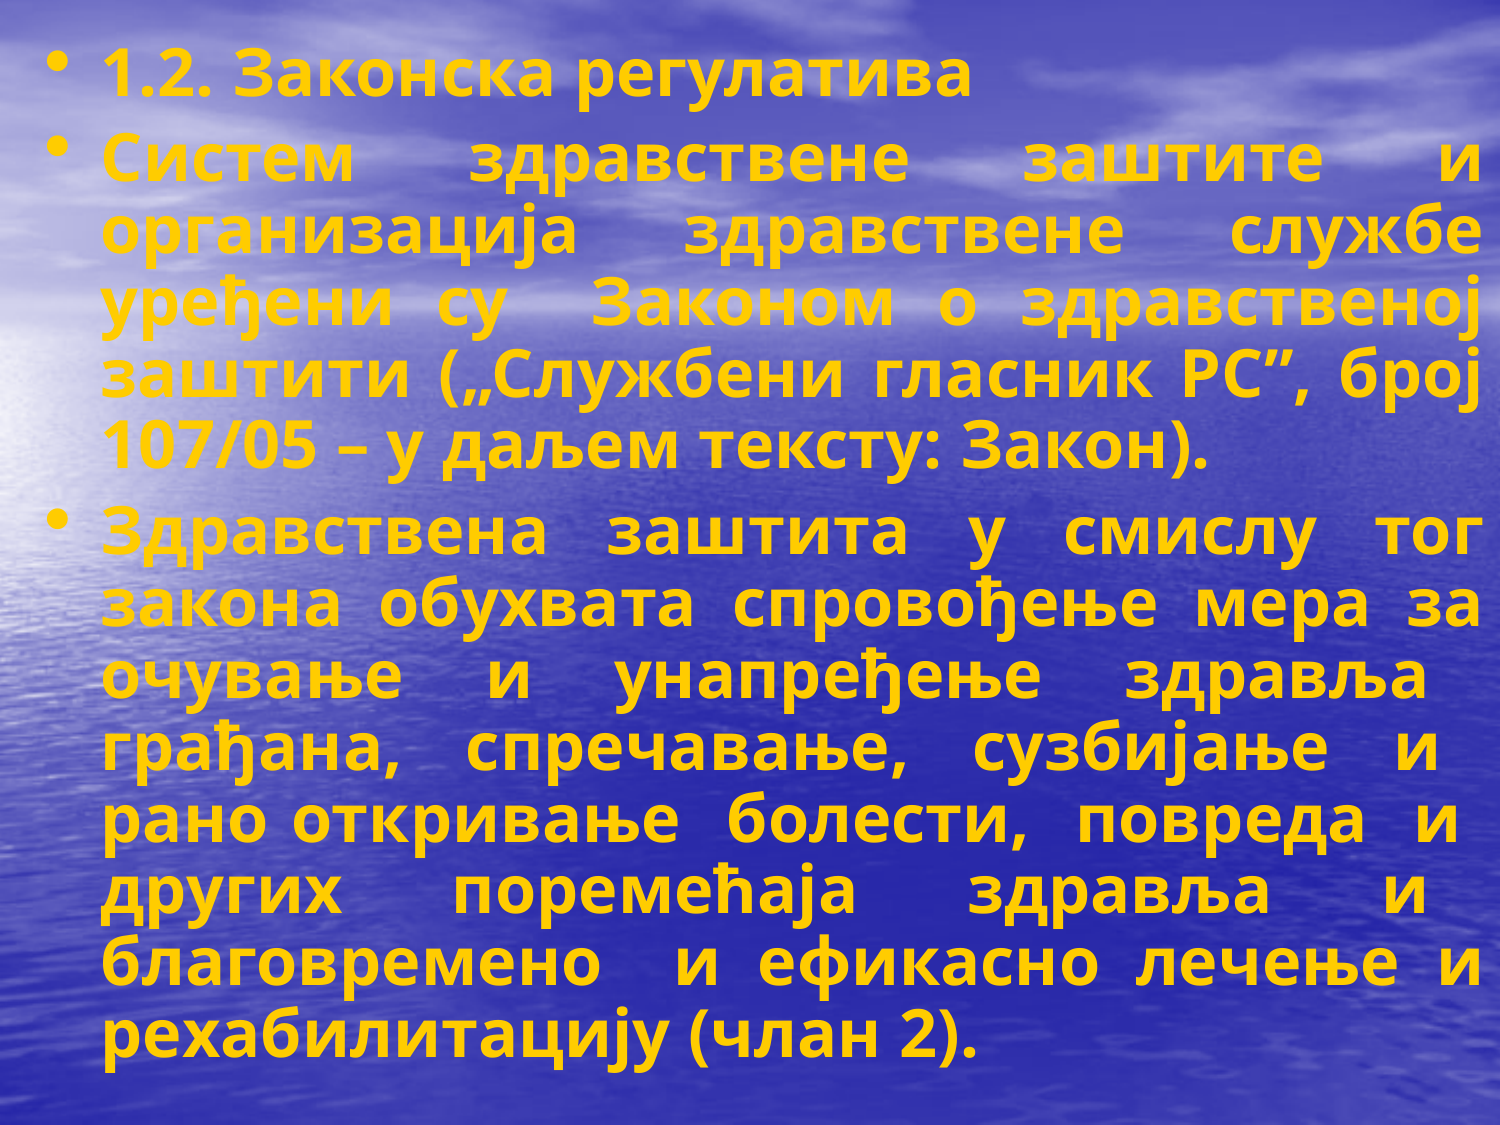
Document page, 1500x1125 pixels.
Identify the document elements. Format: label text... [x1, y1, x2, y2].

list 1.2. Законска регулатива Систем здравствене заштите и организација здравствене службе уређени су Законом о здравственој заштити („Службени гласник РС”, број 107/05 – у даљем тексту: Закон). Здравствена заштита у смислу тог закона обухвата спровођење мера за очување и унапређење здравља грађана, спречавање, сузбијање и рано откривање болести, повреда и других поремећаја здравља и благовремено и ефикасно лечење и рехабилитацију (члан 2). [29, 30, 1500, 1125]
